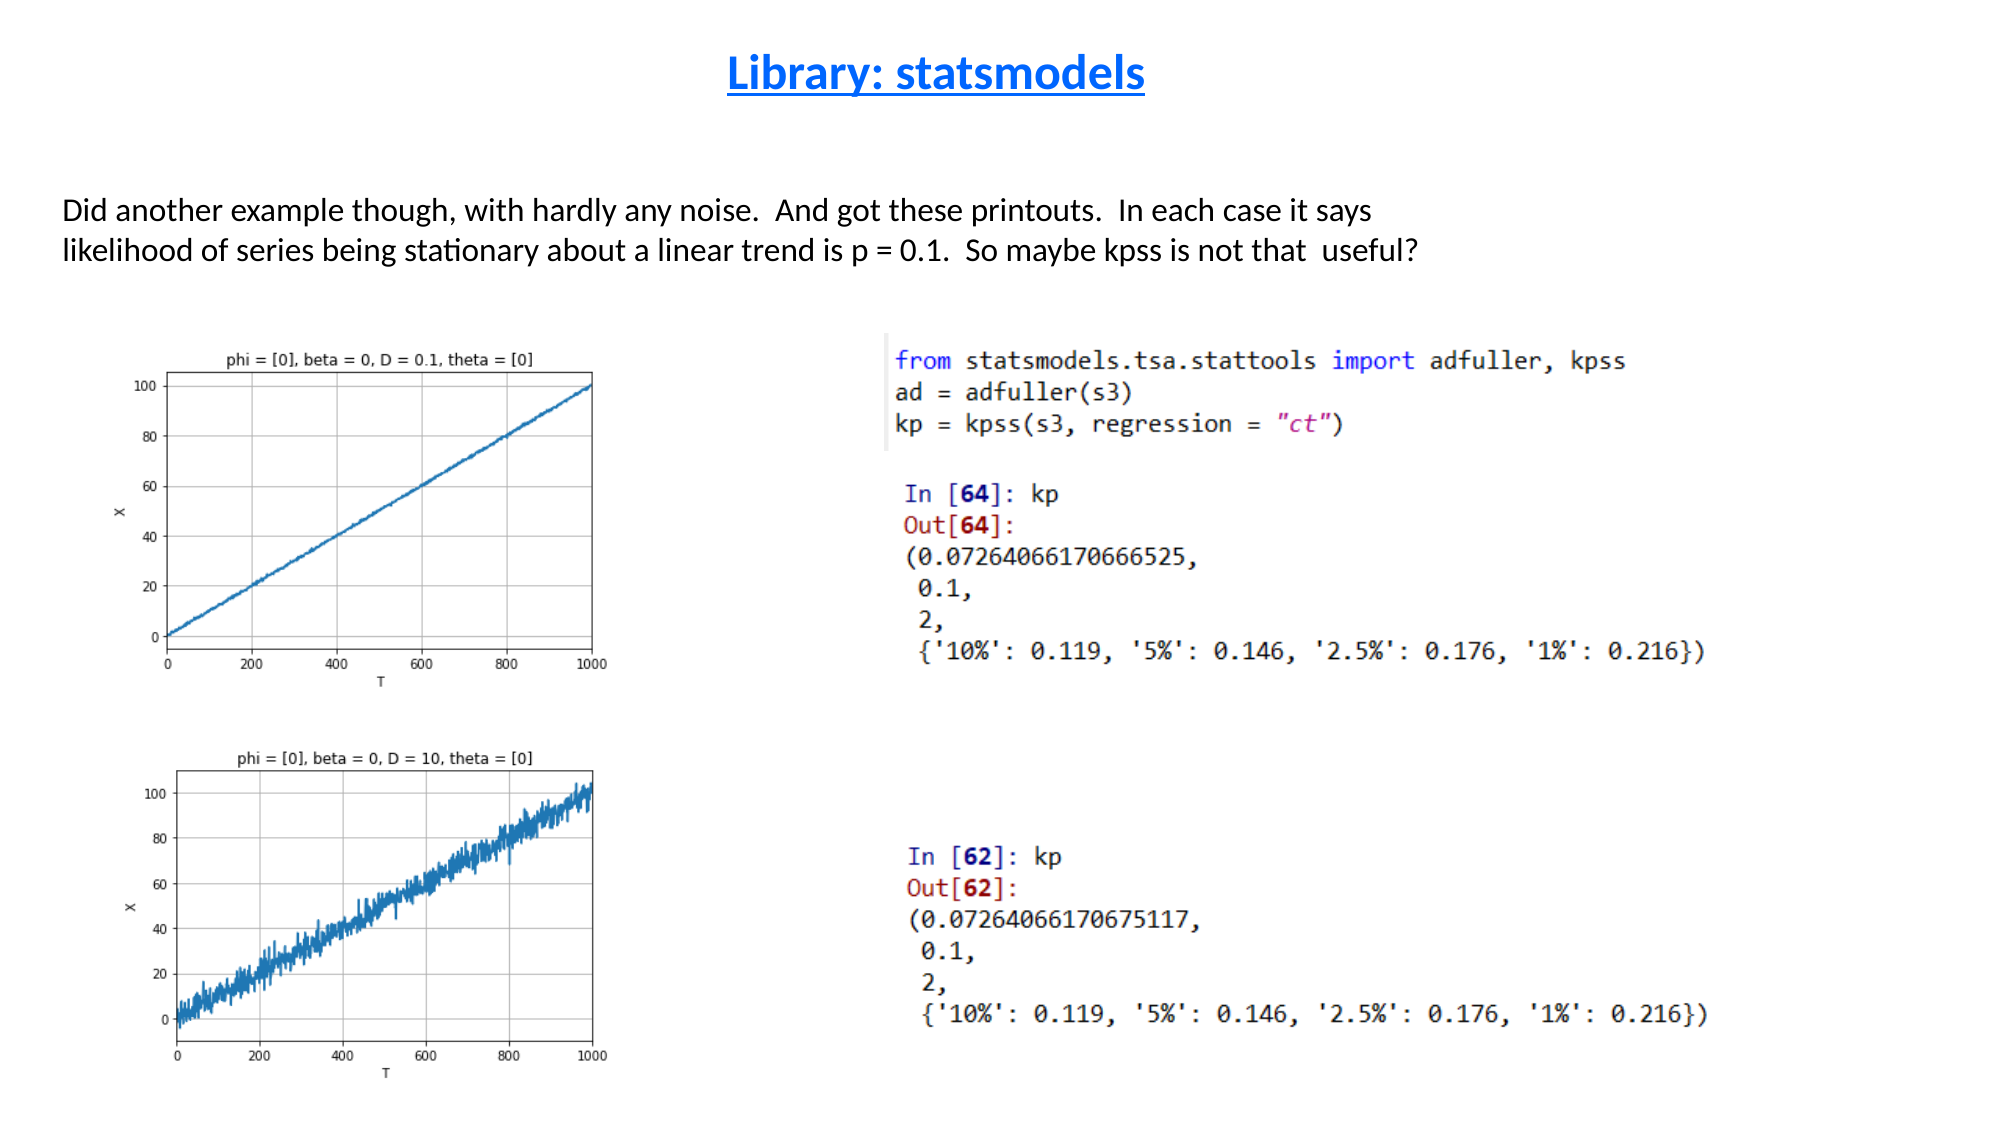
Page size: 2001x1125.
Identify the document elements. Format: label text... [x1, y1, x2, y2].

text_box Library: statsmodels [712, 32, 1161, 108]
picture [898, 832, 1710, 1035]
picture [107, 344, 617, 697]
text_box Did another example though, with hardly any noise. And got these printouts. In each case it says likelihood of series being stationary about a linear trend is p = 0.1. So maybe kpss is not that useful? [47, 180, 1500, 276]
picture [898, 474, 1707, 680]
picture [118, 743, 617, 1088]
picture [884, 333, 1633, 451]
